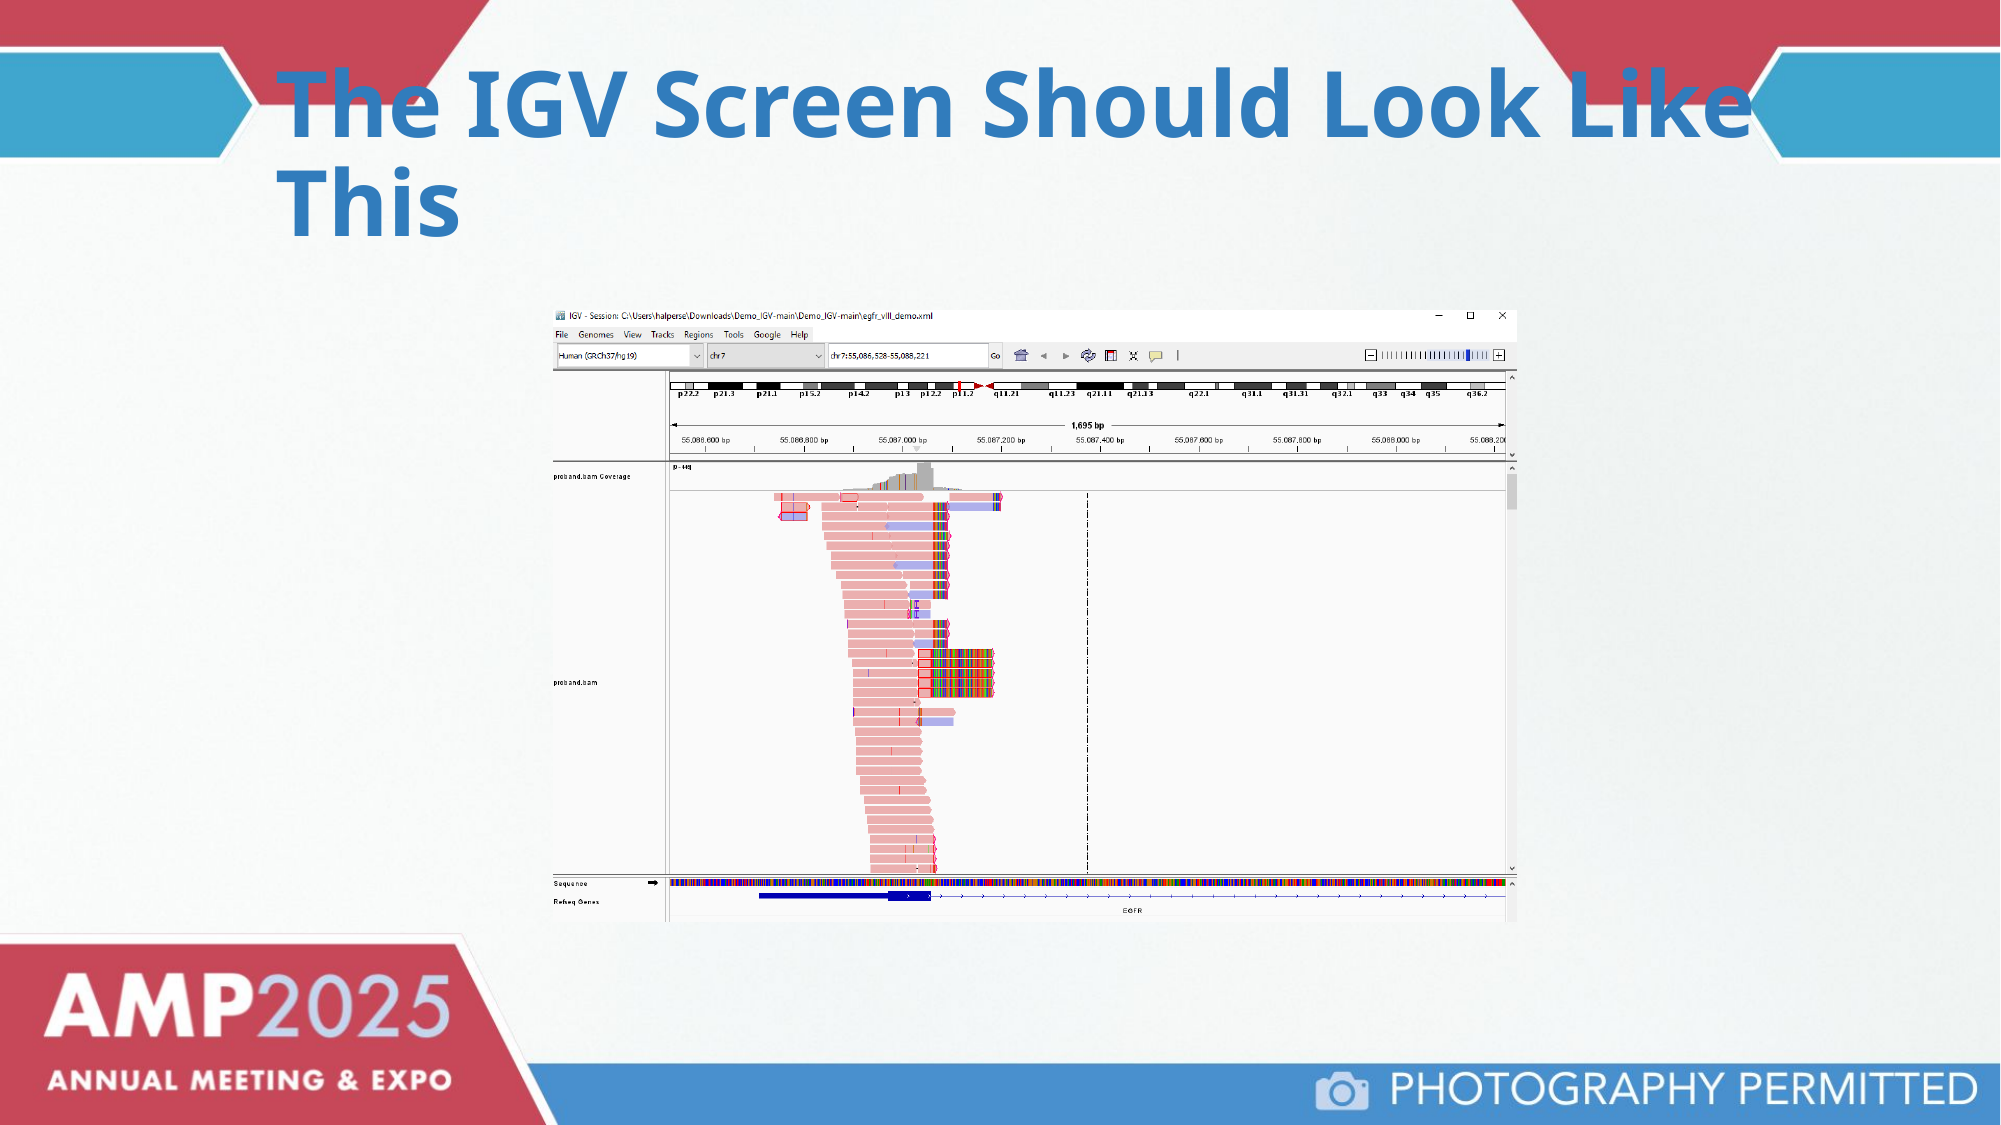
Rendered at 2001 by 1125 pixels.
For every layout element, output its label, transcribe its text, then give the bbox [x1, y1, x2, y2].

title The IGV Screen Should Look Like This [260, 169, 1922, 264]
picture [0, 0, 2001, 1125]
